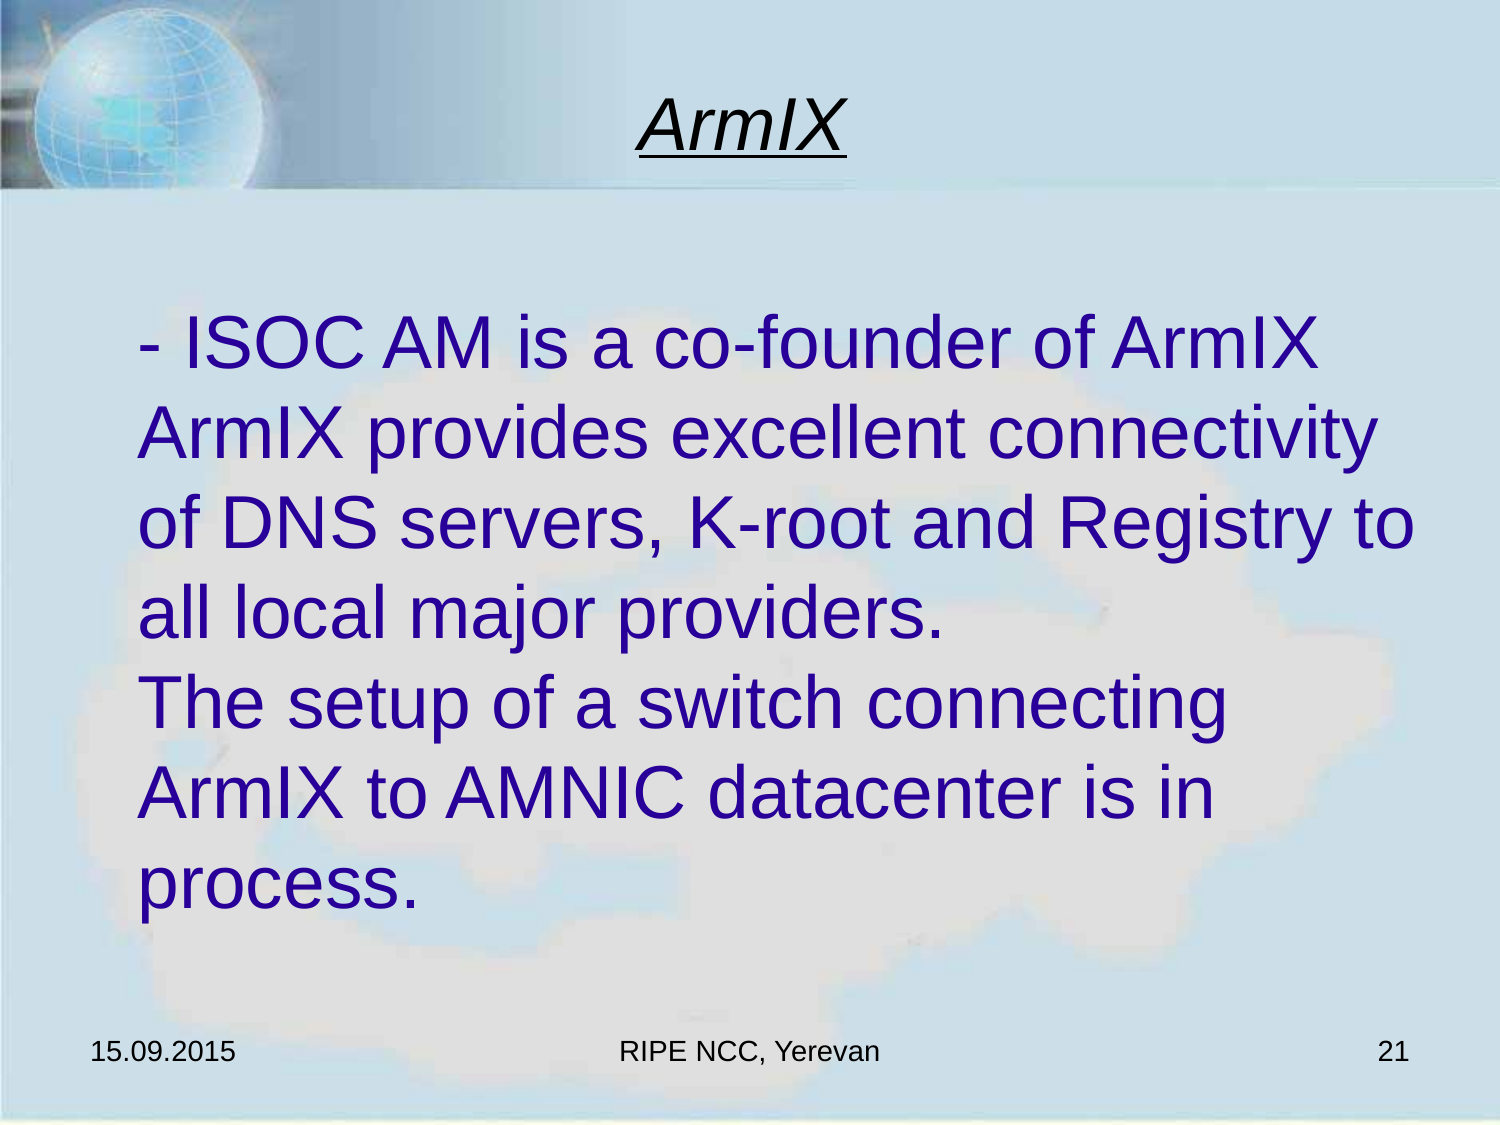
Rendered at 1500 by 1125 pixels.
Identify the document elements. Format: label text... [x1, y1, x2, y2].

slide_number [74, 1024, 426, 1103]
picture [0, 0, 1500, 1125]
slide_number 21 [1074, 1024, 1426, 1103]
text_box - ISOC AM is a co-founder of ArmIX ArmIX provides excellent connectivity of DNS servers, K-root and Registry to all local major providers. The setup of a switch connecting ArmIX to AMNIC datacenter is in process. [137, 224, 1424, 988]
footer RIPE NCC, Yerevan [512, 1024, 988, 1103]
title ArmIX [99, 49, 1386, 193]
